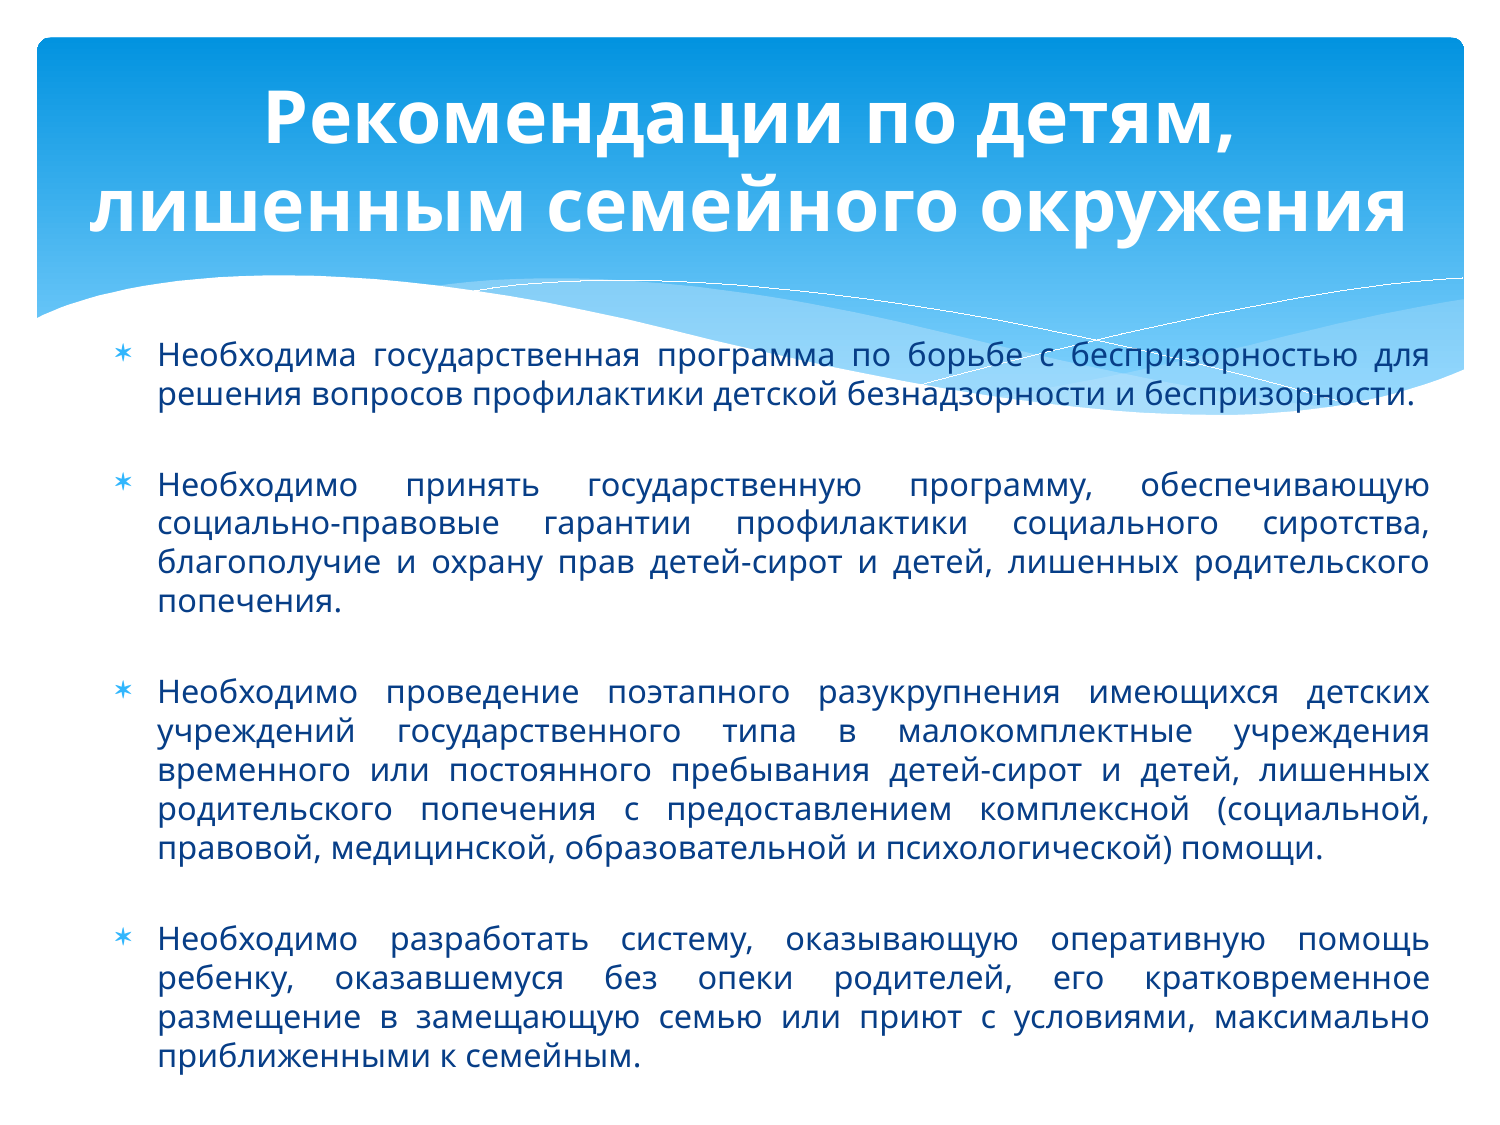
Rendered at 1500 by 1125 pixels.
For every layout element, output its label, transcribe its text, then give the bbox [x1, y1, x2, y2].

title Рекомендации по детям, лишенным семейного окружения [75, 55, 1425, 261]
list Необходима государственная программа по борьбе с беспризорностью для решения вопросов профилактики детской безнадзорности и беспризорности. Необходимо принять государственную программу, обеспечивающую социально-правовые гарантии профилактики социального сиротства, благополучие и охрану прав детей-сирот и детей, лишенных родительского попечения. Необходимо проведение поэтапного разукрупнения имеющихся детских учреждений государственного типа в малокомплектные учреждения временного или постоянного пребывания детей-сирот и детей, лишенных родительского попечения с предоставлением комплексной (социальной, правовой, медицинской, образовательной и психологической) помощи. Необходимо разработать систему, оказывающую оперативную помощь ребенку, оказавшемуся без опеки родителей, его кратковременное размещение в замещающую семью или приют с условиями, максимально приближенными к семейным. [100, 326, 1447, 1094]
